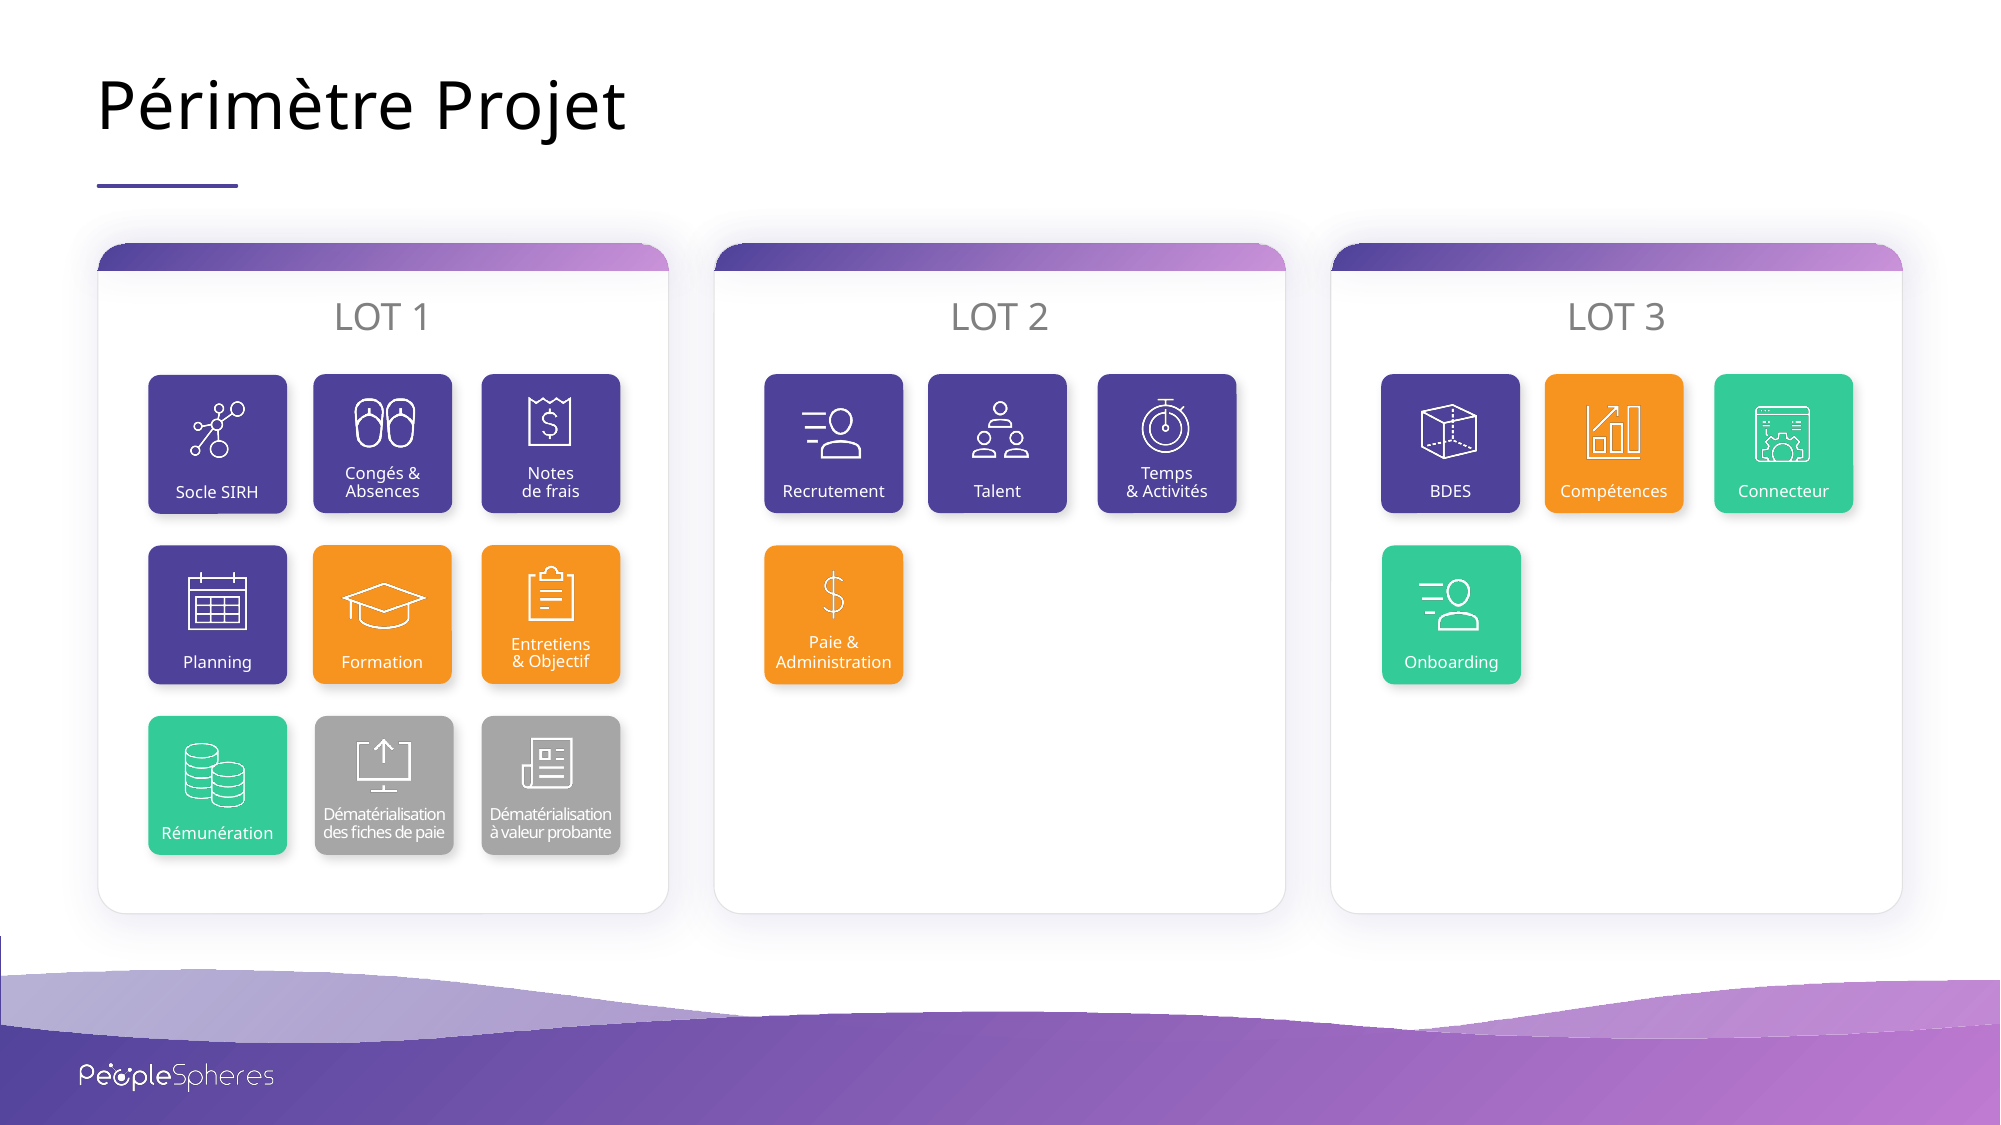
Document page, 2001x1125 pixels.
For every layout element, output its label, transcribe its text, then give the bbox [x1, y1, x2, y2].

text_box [148, 715, 288, 855]
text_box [928, 374, 1067, 513]
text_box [1381, 374, 1521, 513]
text_box [714, 243, 1286, 271]
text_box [148, 374, 288, 514]
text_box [764, 545, 904, 685]
text_box LOT 3 [1330, 263, 1903, 914]
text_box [767, 548, 912, 694]
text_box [929, 377, 1076, 523]
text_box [314, 715, 454, 855]
text_box LOT 2 [713, 271, 1286, 914]
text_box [312, 545, 452, 684]
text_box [481, 545, 621, 684]
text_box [1099, 377, 1246, 523]
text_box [148, 545, 288, 685]
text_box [481, 715, 621, 855]
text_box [764, 374, 904, 513]
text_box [1714, 374, 1854, 513]
text_box LOT 1 [97, 271, 669, 914]
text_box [1382, 545, 1522, 685]
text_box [1544, 374, 1684, 513]
title Périmètre Projet [96, 71, 1595, 157]
text_box [1331, 243, 1903, 271]
text_box [97, 243, 669, 271]
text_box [766, 377, 912, 523]
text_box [313, 374, 453, 513]
picture [79, 1063, 274, 1093]
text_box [481, 374, 621, 513]
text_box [1097, 374, 1237, 513]
